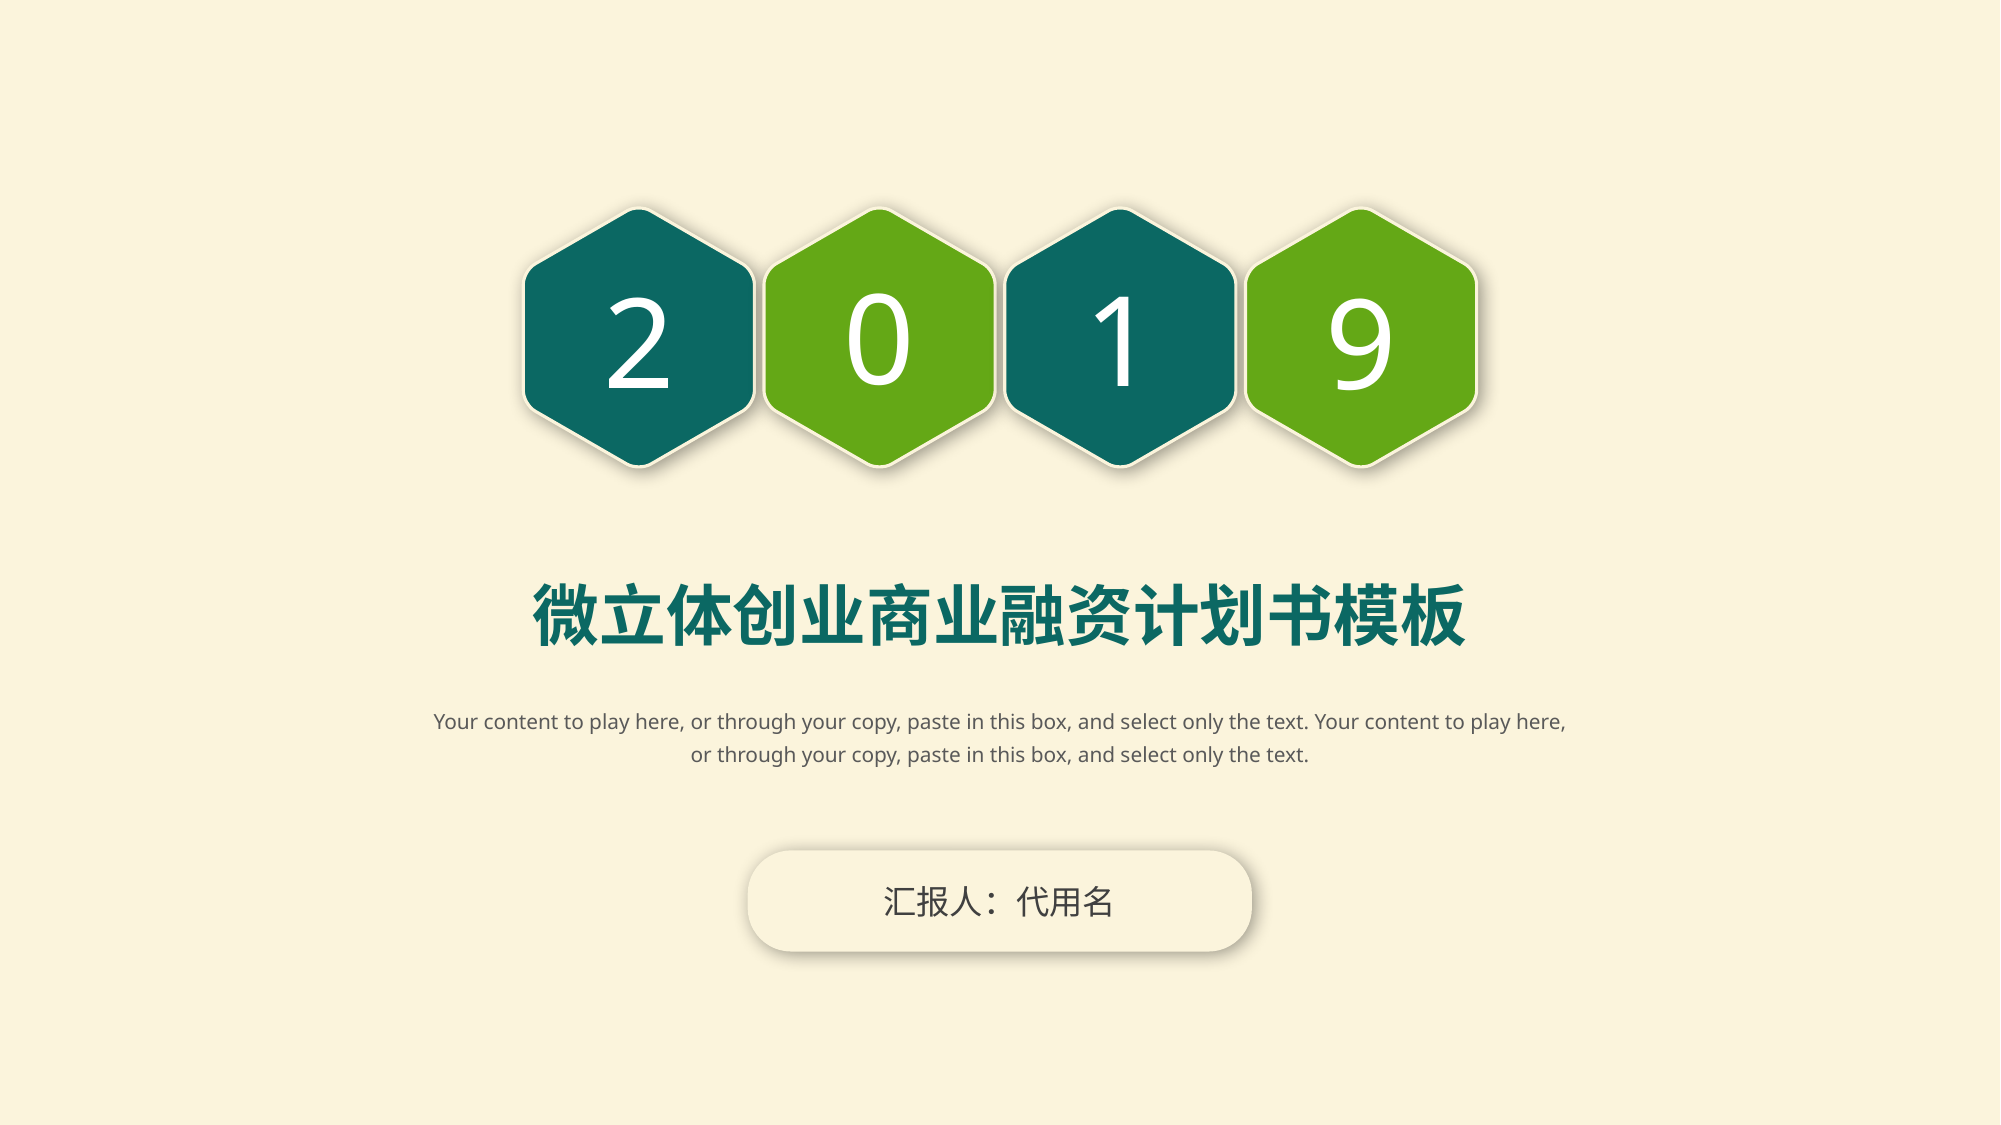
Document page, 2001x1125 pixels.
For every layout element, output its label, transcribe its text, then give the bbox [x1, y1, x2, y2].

text_box 汇报人：代用名 [853, 872, 1146, 930]
text_box 微立体创业商业融资计划书模板 [517, 566, 1482, 661]
text_box [747, 850, 1252, 952]
text_box 1 [1069, 254, 1171, 419]
text_box 9 [1310, 257, 1412, 423]
text_box [1245, 207, 1477, 467]
text_box [763, 207, 996, 467]
text_box 2 [588, 256, 690, 422]
text_box [523, 207, 755, 467]
text_box Your content to play here, or through your copy, paste in this box, and select only the text. Your content to play here, or through your copy, paste in this box, and select only the text. [415, 694, 1584, 774]
text_box 0 [829, 251, 931, 417]
text_box [1004, 207, 1236, 467]
